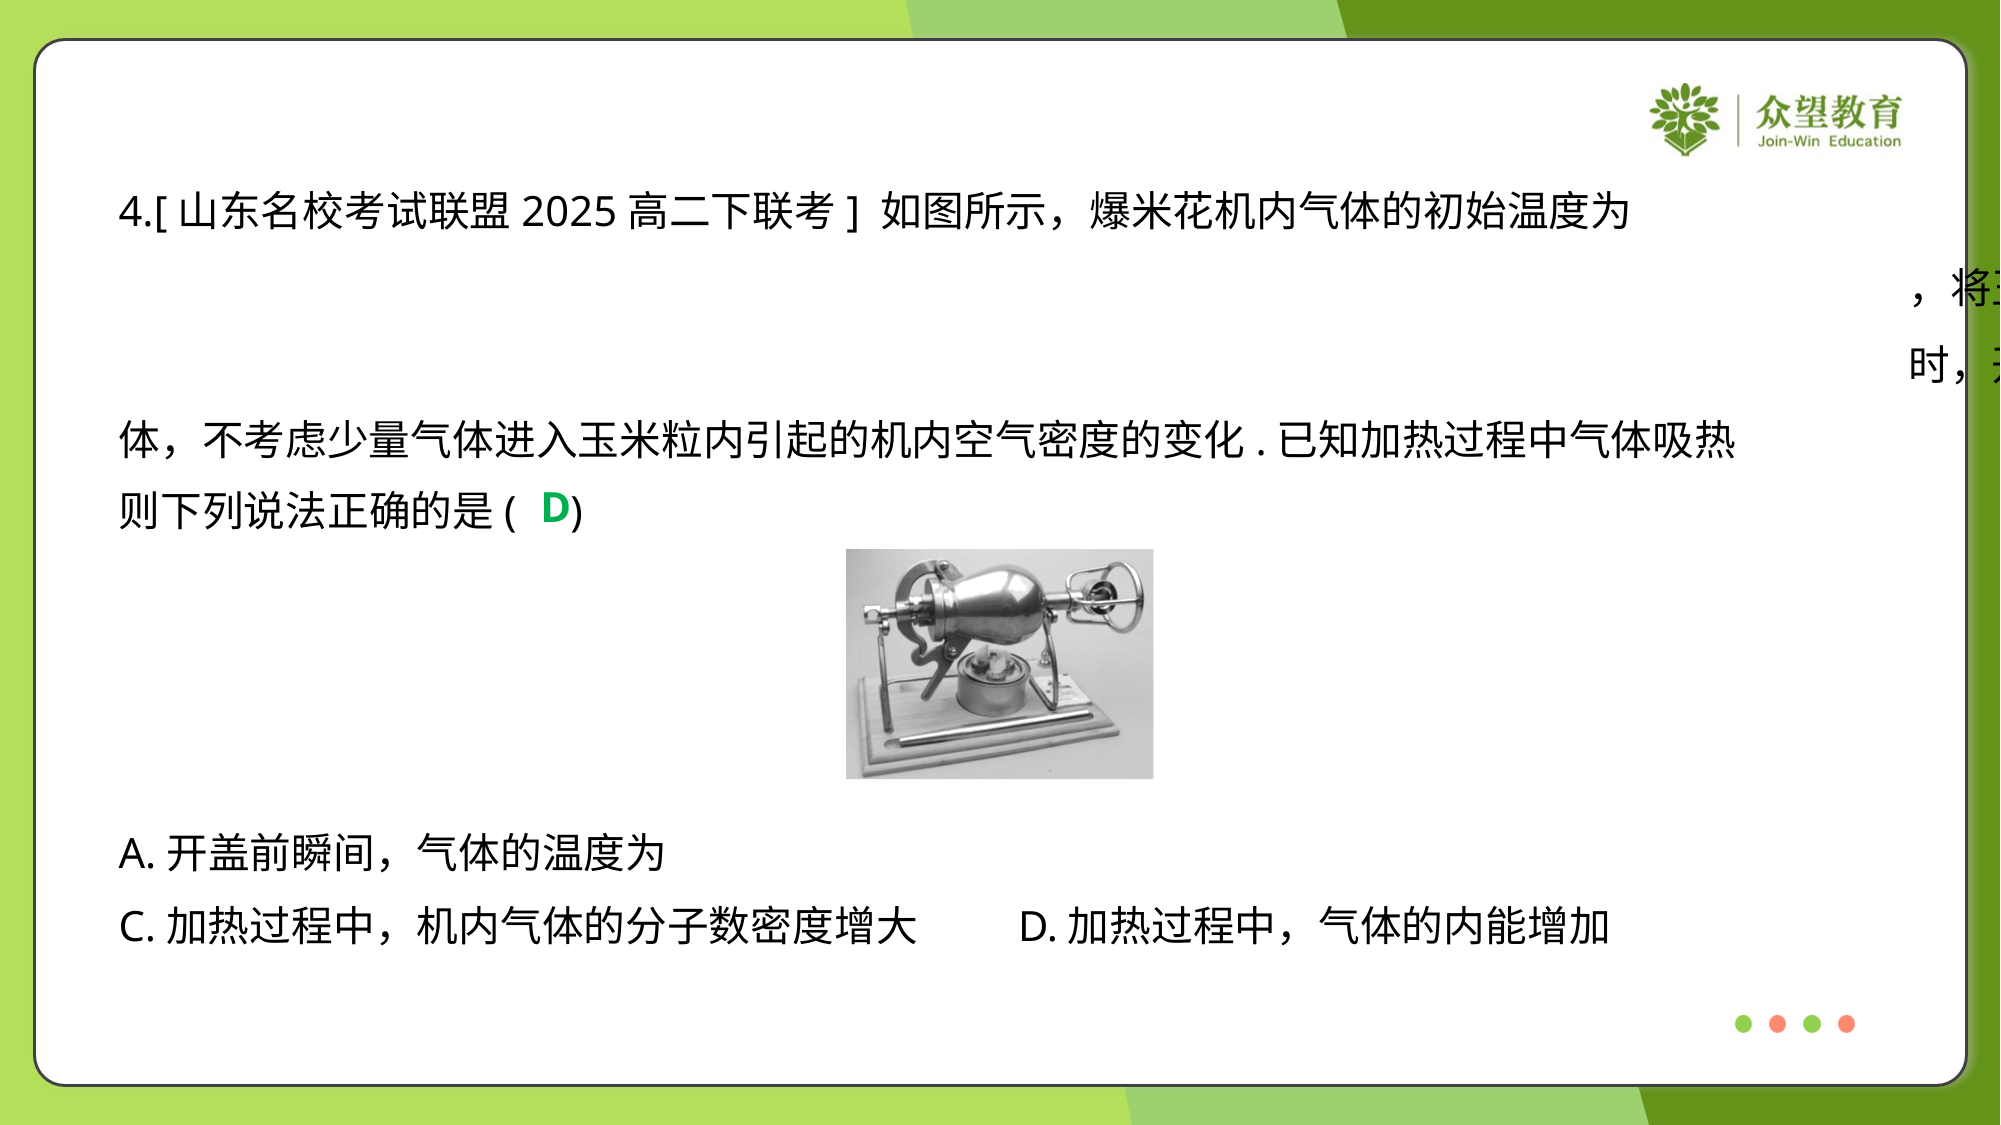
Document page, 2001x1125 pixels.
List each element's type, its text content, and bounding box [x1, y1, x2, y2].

picture [0, 0, 2000, 1125]
text_box D [524, 460, 588, 525]
